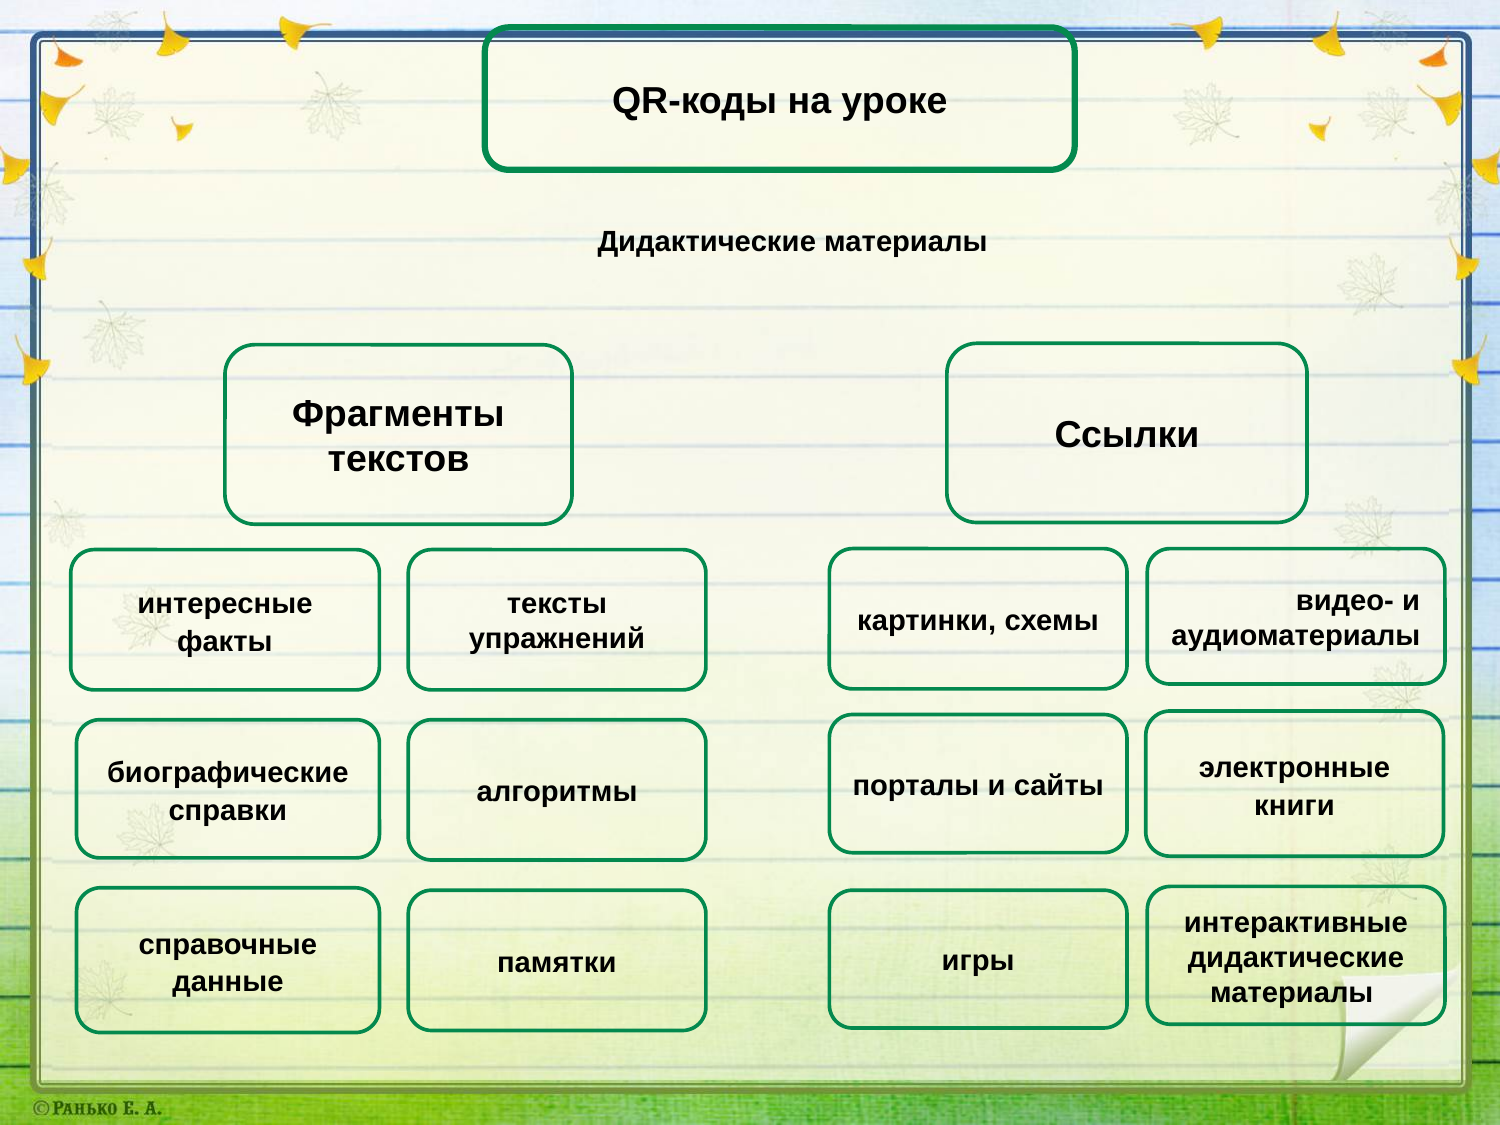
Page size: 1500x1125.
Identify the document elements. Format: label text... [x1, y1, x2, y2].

text_box порталы и сайты [827, 712, 1130, 855]
text_box Ссылки [944, 341, 1310, 525]
text_box справочные данные [74, 885, 382, 1035]
text_box интересные факты [68, 547, 382, 692]
text_box интерактивные дидактические материалы [1145, 884, 1448, 1027]
text_box электронные книги [1143, 708, 1446, 859]
text_box памятки [406, 888, 708, 1033]
picture [0, 0, 1500, 1125]
text_box Фрагменты текстов [222, 342, 575, 527]
text_box алгоритмы [406, 717, 708, 863]
text_box тексты упражнений [406, 547, 708, 692]
text_box QR-коды на уроке [482, 25, 1077, 172]
text_box видео- и аудиоматериалы [1145, 546, 1448, 687]
text_box биографические справки [74, 717, 382, 860]
text_box игры [827, 888, 1130, 1031]
text_box картинки, схемы [827, 546, 1130, 691]
text_box Дидактические материалы [582, 215, 1003, 265]
